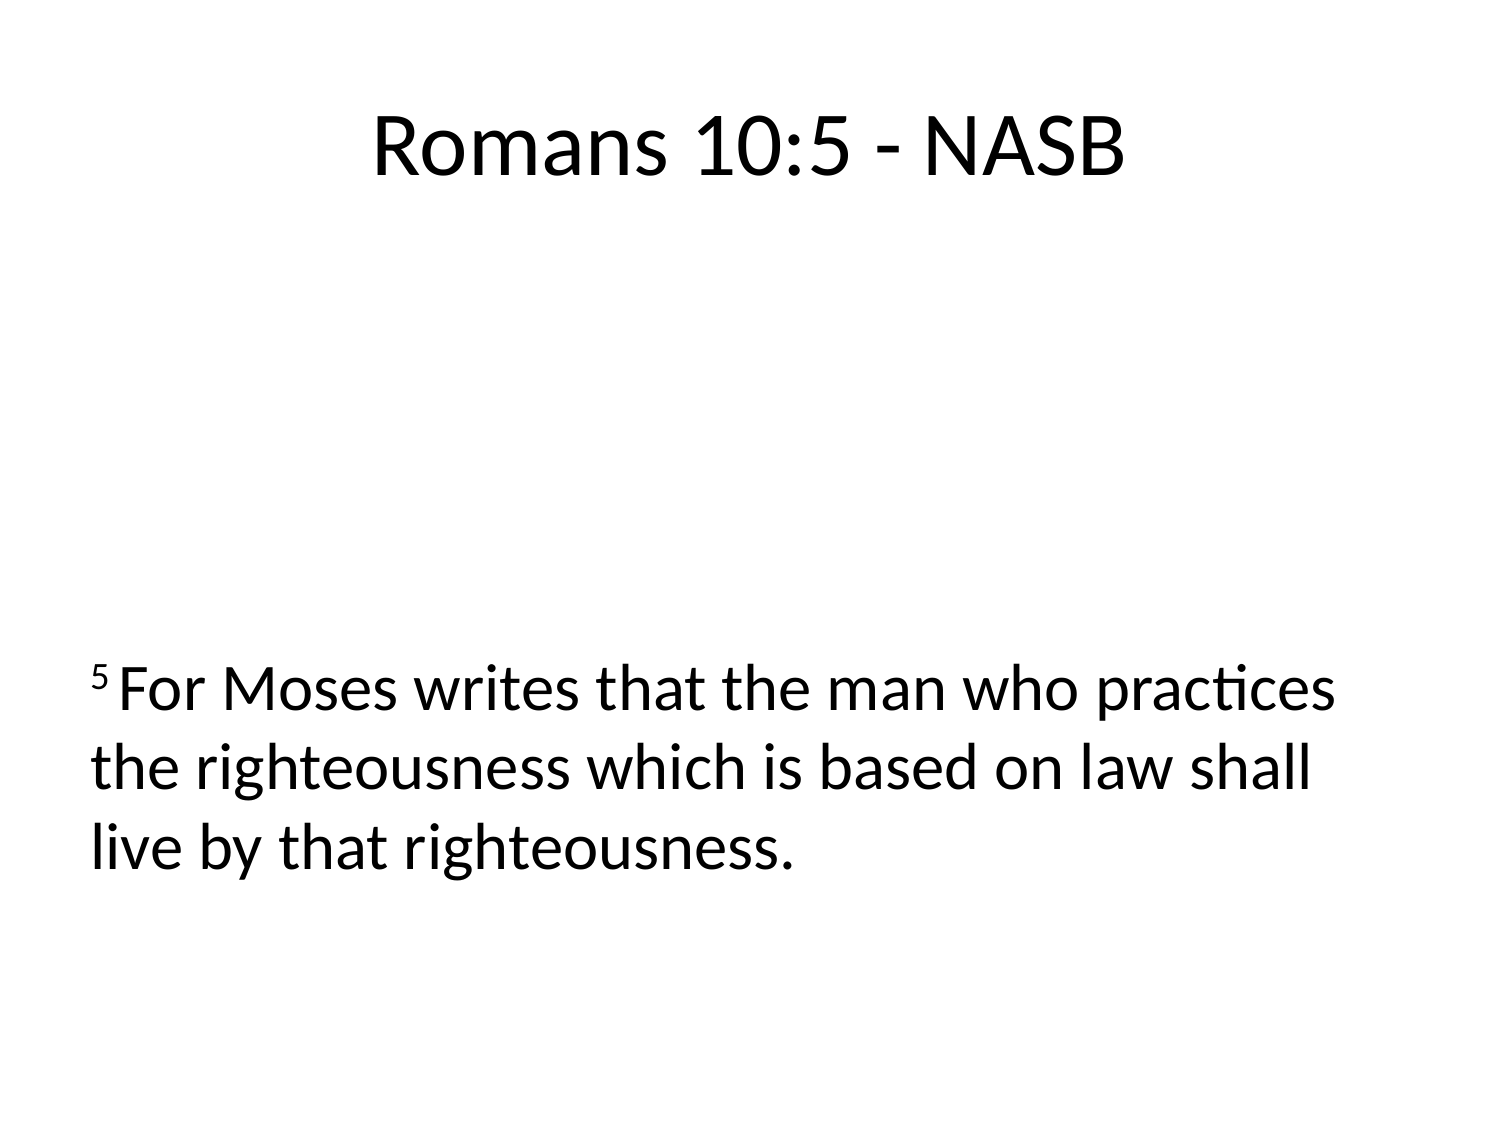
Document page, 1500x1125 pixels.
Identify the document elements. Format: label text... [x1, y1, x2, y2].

title Romans 10:5 - NASB [75, 45, 1425, 233]
list 5 For Moses writes that the man who practices the righteousness which is based on law shall live by that righteousness. [75, 262, 1425, 1005]
